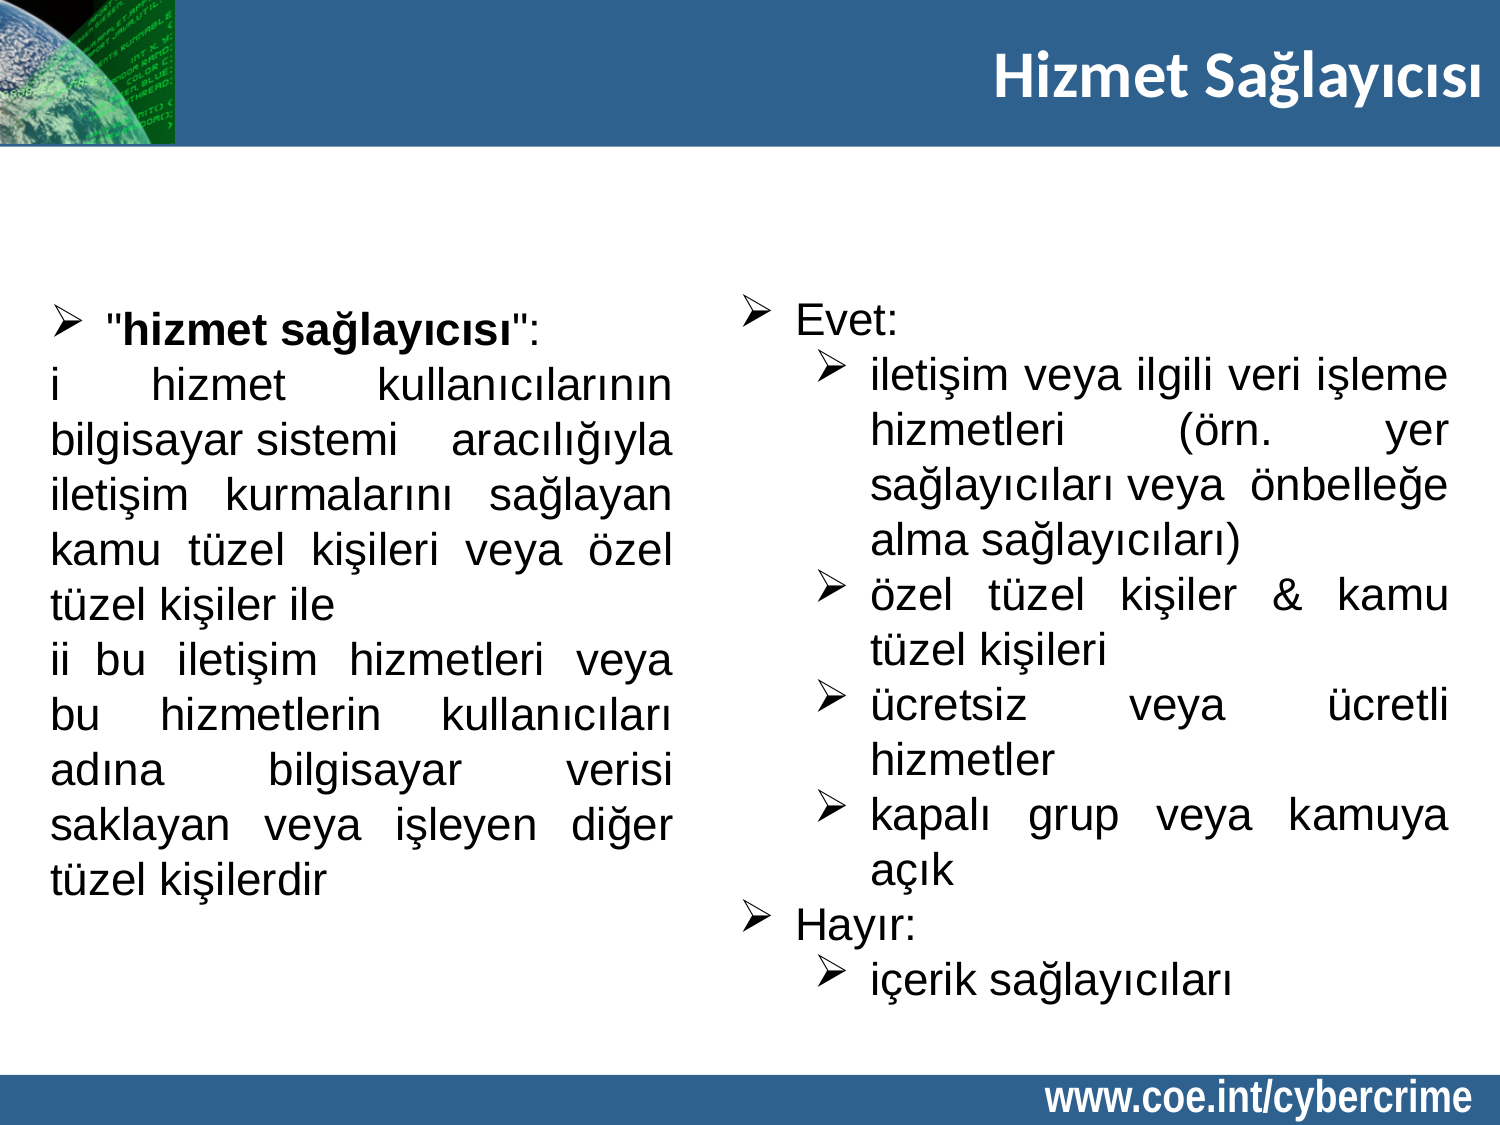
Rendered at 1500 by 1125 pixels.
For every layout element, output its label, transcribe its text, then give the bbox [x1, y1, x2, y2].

text_box www.coe.int/cybercrime [1030, 1059, 1500, 1125]
text_box [0, 1073, 1030, 1125]
text_box Hizmet Sağlayıcısı [177, 0, 1500, 149]
text_box "hizmet sağlayıcısı": i hizmet kullanıcılarının bilgisayar sistemi aracılığıyla iletişim kurmalarını sağlayan kamu tüzel kişileri veya özel tüzel kişiler ile ii bu iletişim hizmetleri veya bu hizmetlerin kullanıcıları adına bilgisayar verisi saklayan veya işleyen diğer tüzel kişilerdir [34, 292, 689, 912]
text_box Evet: iletişim veya ilgili veri işleme hizmetleri (örn. yer sağlayıcıları veya önbelleğe alma sağlayıcıları) özel tüzel kişiler & kamu tüzel kişileri ücretsiz veya ücretli hizmetler kapalı grup veya kamuya açık Hayır: içerik sağlayıcıları [723, 282, 1465, 1012]
picture [0, 0, 175, 144]
